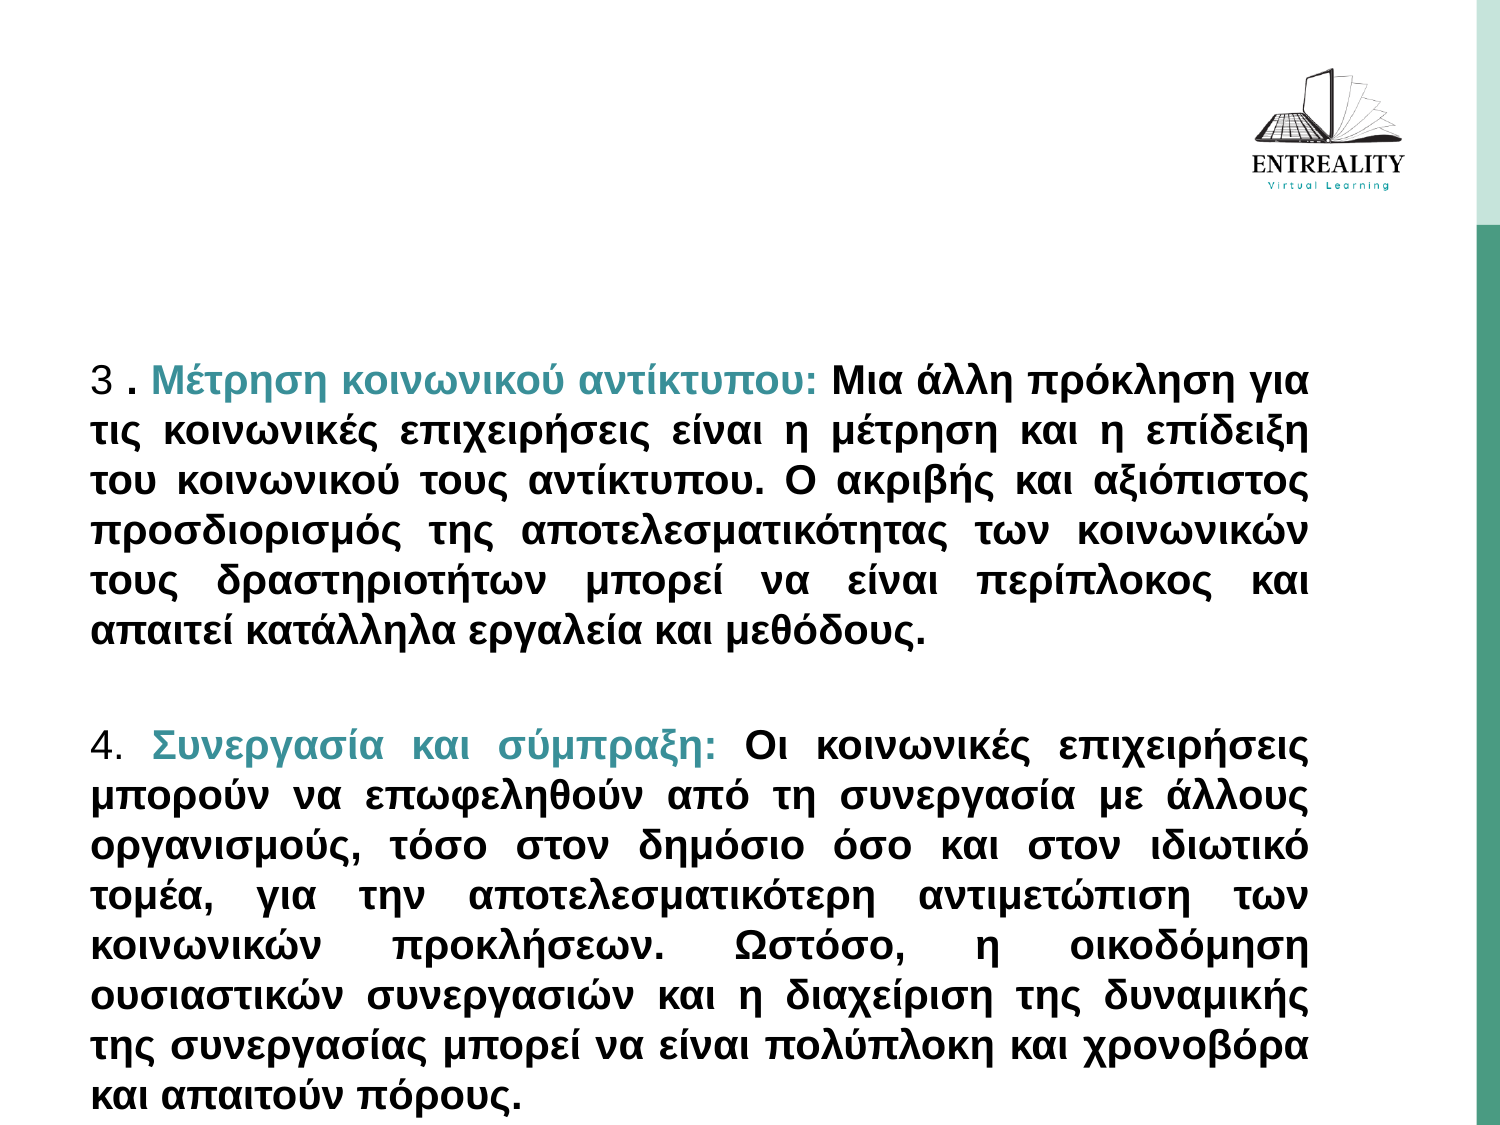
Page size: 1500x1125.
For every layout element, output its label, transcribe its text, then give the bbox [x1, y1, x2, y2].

list 3 . Μέτρηση κοινωνικού αντίκτυπου: Μια άλλη πρόκληση για τις κοινωνικές επιχειρήσεις είναι η μέτρηση και η επίδειξη του κοινωνικού τους αντίκτυπου. Ο ακριβής και αξιόπιστος προσδιορισμός της αποτελεσματικότητας των κοινωνικών τους δραστηριοτήτων μπορεί να είναι περίπλοκος και απαιτεί κατάλληλα εργαλεία και μεθόδους. 4. Συνεργασία και σύμπραξη: Οι κοινωνικές επιχειρήσεις μπορούν να επωφεληθούν από τη συνεργασία με άλλους οργανισμούς, τόσο στον δημόσιο όσο και στον ιδιωτικό τομέα, για την αποτελεσματικότερη αντιμετώπιση των κοινωνικών προκλήσεων. Ωστόσο, η οικοδόμηση ουσιαστικών συνεργασιών και η διαχείριση της δυναμικής της συνεργασίας μπορεί να είναι πολύπλοκη και χρονοβόρα και απαιτούν πόρους. [75, 287, 1325, 1005]
picture [1198, 0, 1458, 259]
